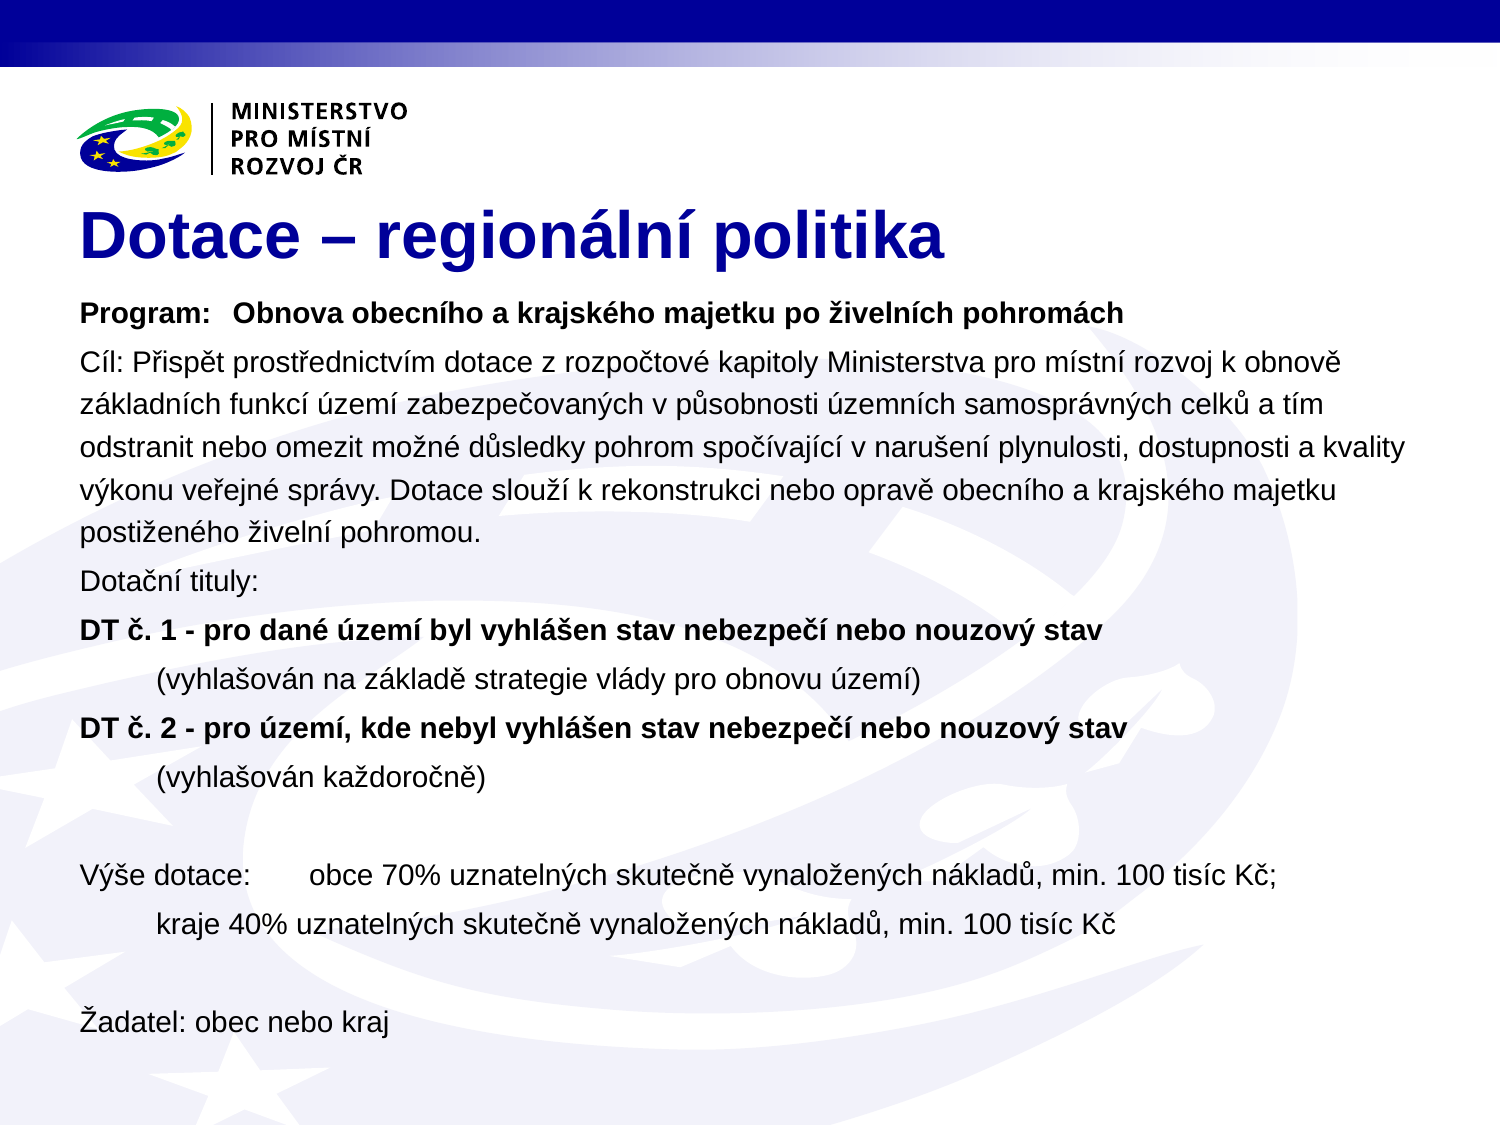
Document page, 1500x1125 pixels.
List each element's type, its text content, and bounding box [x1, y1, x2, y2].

list Program: Obnova obecního a krajského majetku po živelních pohromách Cíl: Přispět prostřednictvím dotace z rozpočtové kapitoly Ministerstva pro místní rozvoj k obnově základních funkcí území zabezpečovaných v působnosti územních samosprávných celků a tím odstranit nebo omezit možné důsledky pohrom spočívající v narušení plynulosti, dostupnosti a kvality výkonu veřejné správy. Dotace slouží k rekonstrukci nebo opravě obecního a krajského majetku postiženého živelní pohromou. Dotační tituly: DT č. 1 - pro dané území byl vyhlášen stav nebezpečí nebo nouzový stav (vyhlašován na základě strategie vlády pro obnovu území) DT č. 2 - pro území, kde nebyl vyhlášen stav nebezpečí nebo nouzový stav (vyhlašován každoročně) Výše dotace: obce 70% uznatelných skutečně vynaložených nákladů, min. 100 tisíc Kč; kraje 40% uznatelných skutečně vynaložených nákladů, min. 100 tisíc Kč Žadatel: obec nebo kraj [64, 278, 1425, 1059]
title Dotace – regionální politika [64, 184, 1425, 268]
